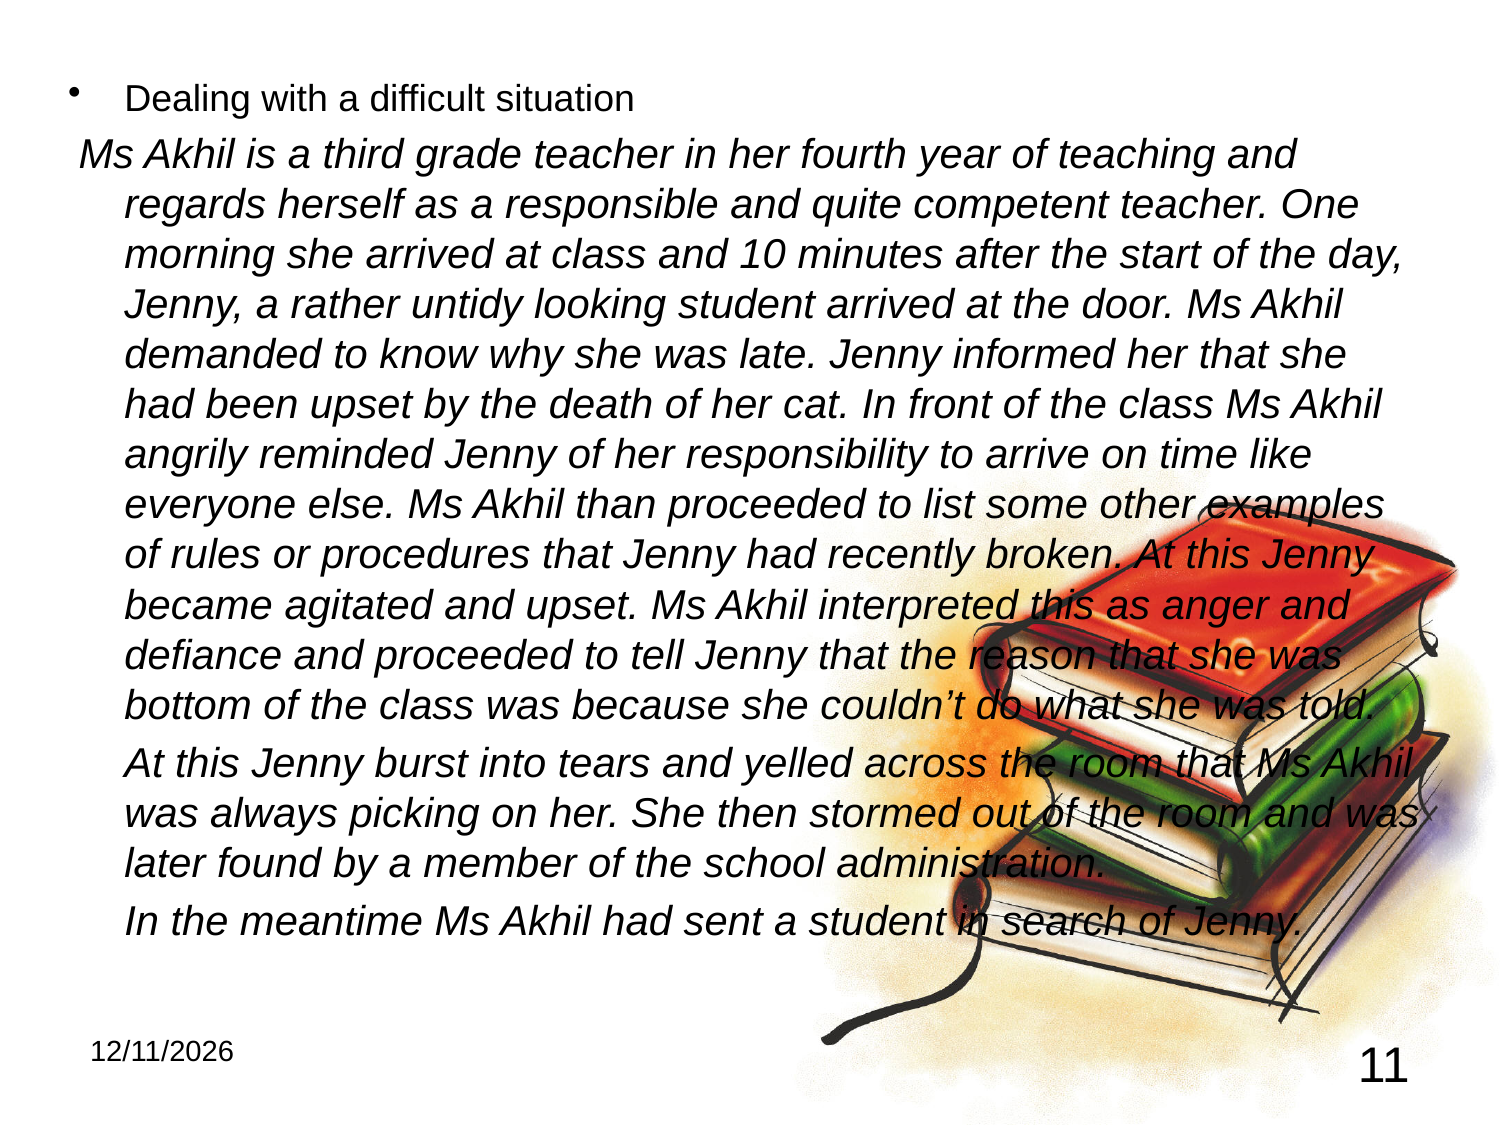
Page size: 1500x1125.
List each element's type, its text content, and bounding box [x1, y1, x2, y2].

slide_number 11 [1074, 1036, 1426, 1103]
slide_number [74, 1036, 426, 1103]
picture [774, 399, 1500, 1125]
list Dealing with a difficult situation Ms Akhil is a third grade teacher in her fourth year of teaching and regards herself as a responsible and quite competent teacher. One morning she arrived at class and 10 minutes after the start of the day, Jenny, a rather untidy looking student arrived at the door. Ms Akhil demanded to know why she was late. Jenny informed her that she had been upset by the death of her cat. In front of the class Ms Akhil angrily reminded Jenny of her responsibility to arrive on time like everyone else. Ms Akhil than proceeded to list some other examples of rules or procedures that Jenny had recently broken. At this Jenny became agitated and upset. Ms Akhil interpreted this as anger and defiance and proceeded to tell Jenny that the reason that she was bottom of the class was because she couldn’t do what she was told. At this Jenny burst into tears and yelled across the room that Ms Akhil was always picking on her. She then stormed out of the room and was later found by a member of the school administration. In the meantime Ms Akhil had sent a student in search of Jenny. [52, 66, 1441, 1036]
